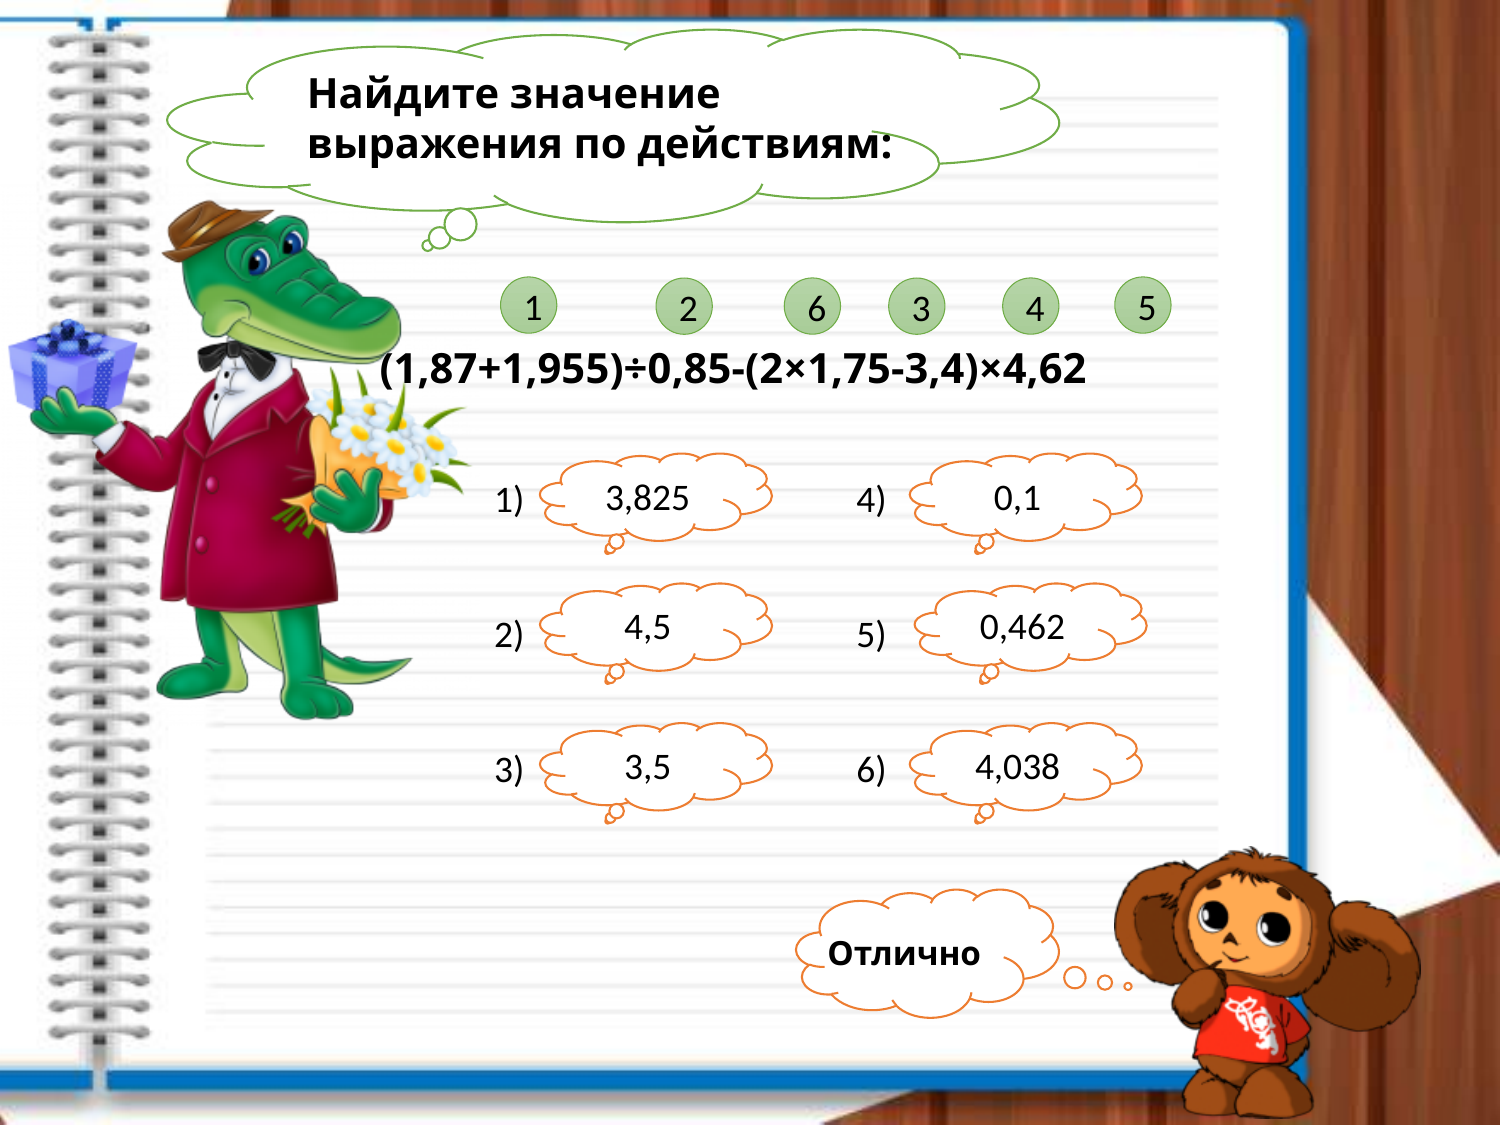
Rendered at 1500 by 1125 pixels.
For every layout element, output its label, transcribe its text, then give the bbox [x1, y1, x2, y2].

text_box 1 [500, 276, 558, 334]
text_box 6 [783, 277, 842, 335]
text_box [818, 888, 1061, 975]
text_box 2 [655, 277, 713, 335]
text_box 0,1 [938, 452, 1143, 556]
text_box [1063, 965, 1087, 990]
text_box [166, 28, 1061, 224]
text_box 5 [1114, 276, 1172, 334]
text_box 4 [1002, 277, 1060, 335]
text_box (1,87+1,955)÷0,85-(2×1,75-3,4)×4,62 [480, 334, 1315, 399]
text_box Найдите значение выражения по действиям: [292, 59, 985, 175]
text_box 1) 2) 3) [479, 467, 565, 843]
text_box [794, 932, 1025, 1019]
text_box 3,5 [538, 722, 774, 825]
text_box 3 [888, 277, 946, 335]
picture [0, 0, 1500, 1125]
text_box 4) 5) 6) [841, 467, 946, 843]
text_box Отлично [812, 924, 1043, 980]
text_box 4,5 [538, 582, 774, 685]
text_box 3,825 [538, 452, 774, 556]
text_box 4,038 [946, 722, 1143, 825]
text_box 0,462 [946, 582, 1148, 685]
text_box [1096, 974, 1114, 991]
